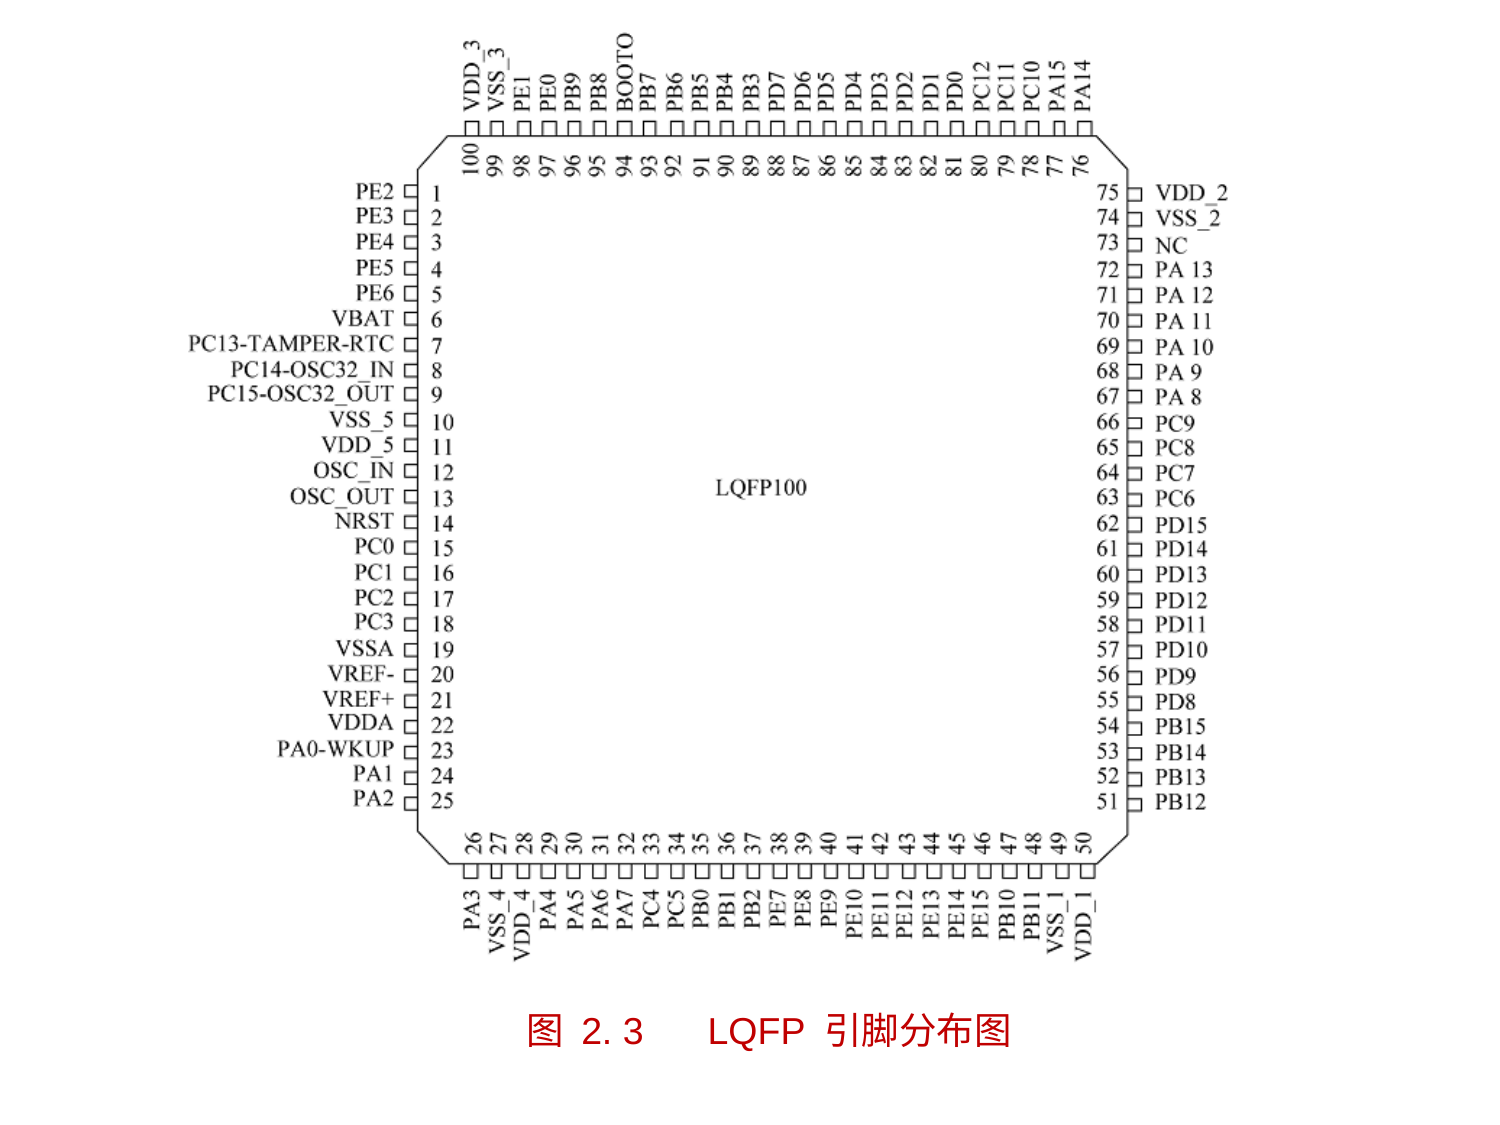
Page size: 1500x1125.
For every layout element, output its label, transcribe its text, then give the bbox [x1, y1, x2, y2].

text_box 图 2. 3 LQFP 引脚分布图 [511, 999, 1027, 1060]
picture [174, 24, 1264, 966]
